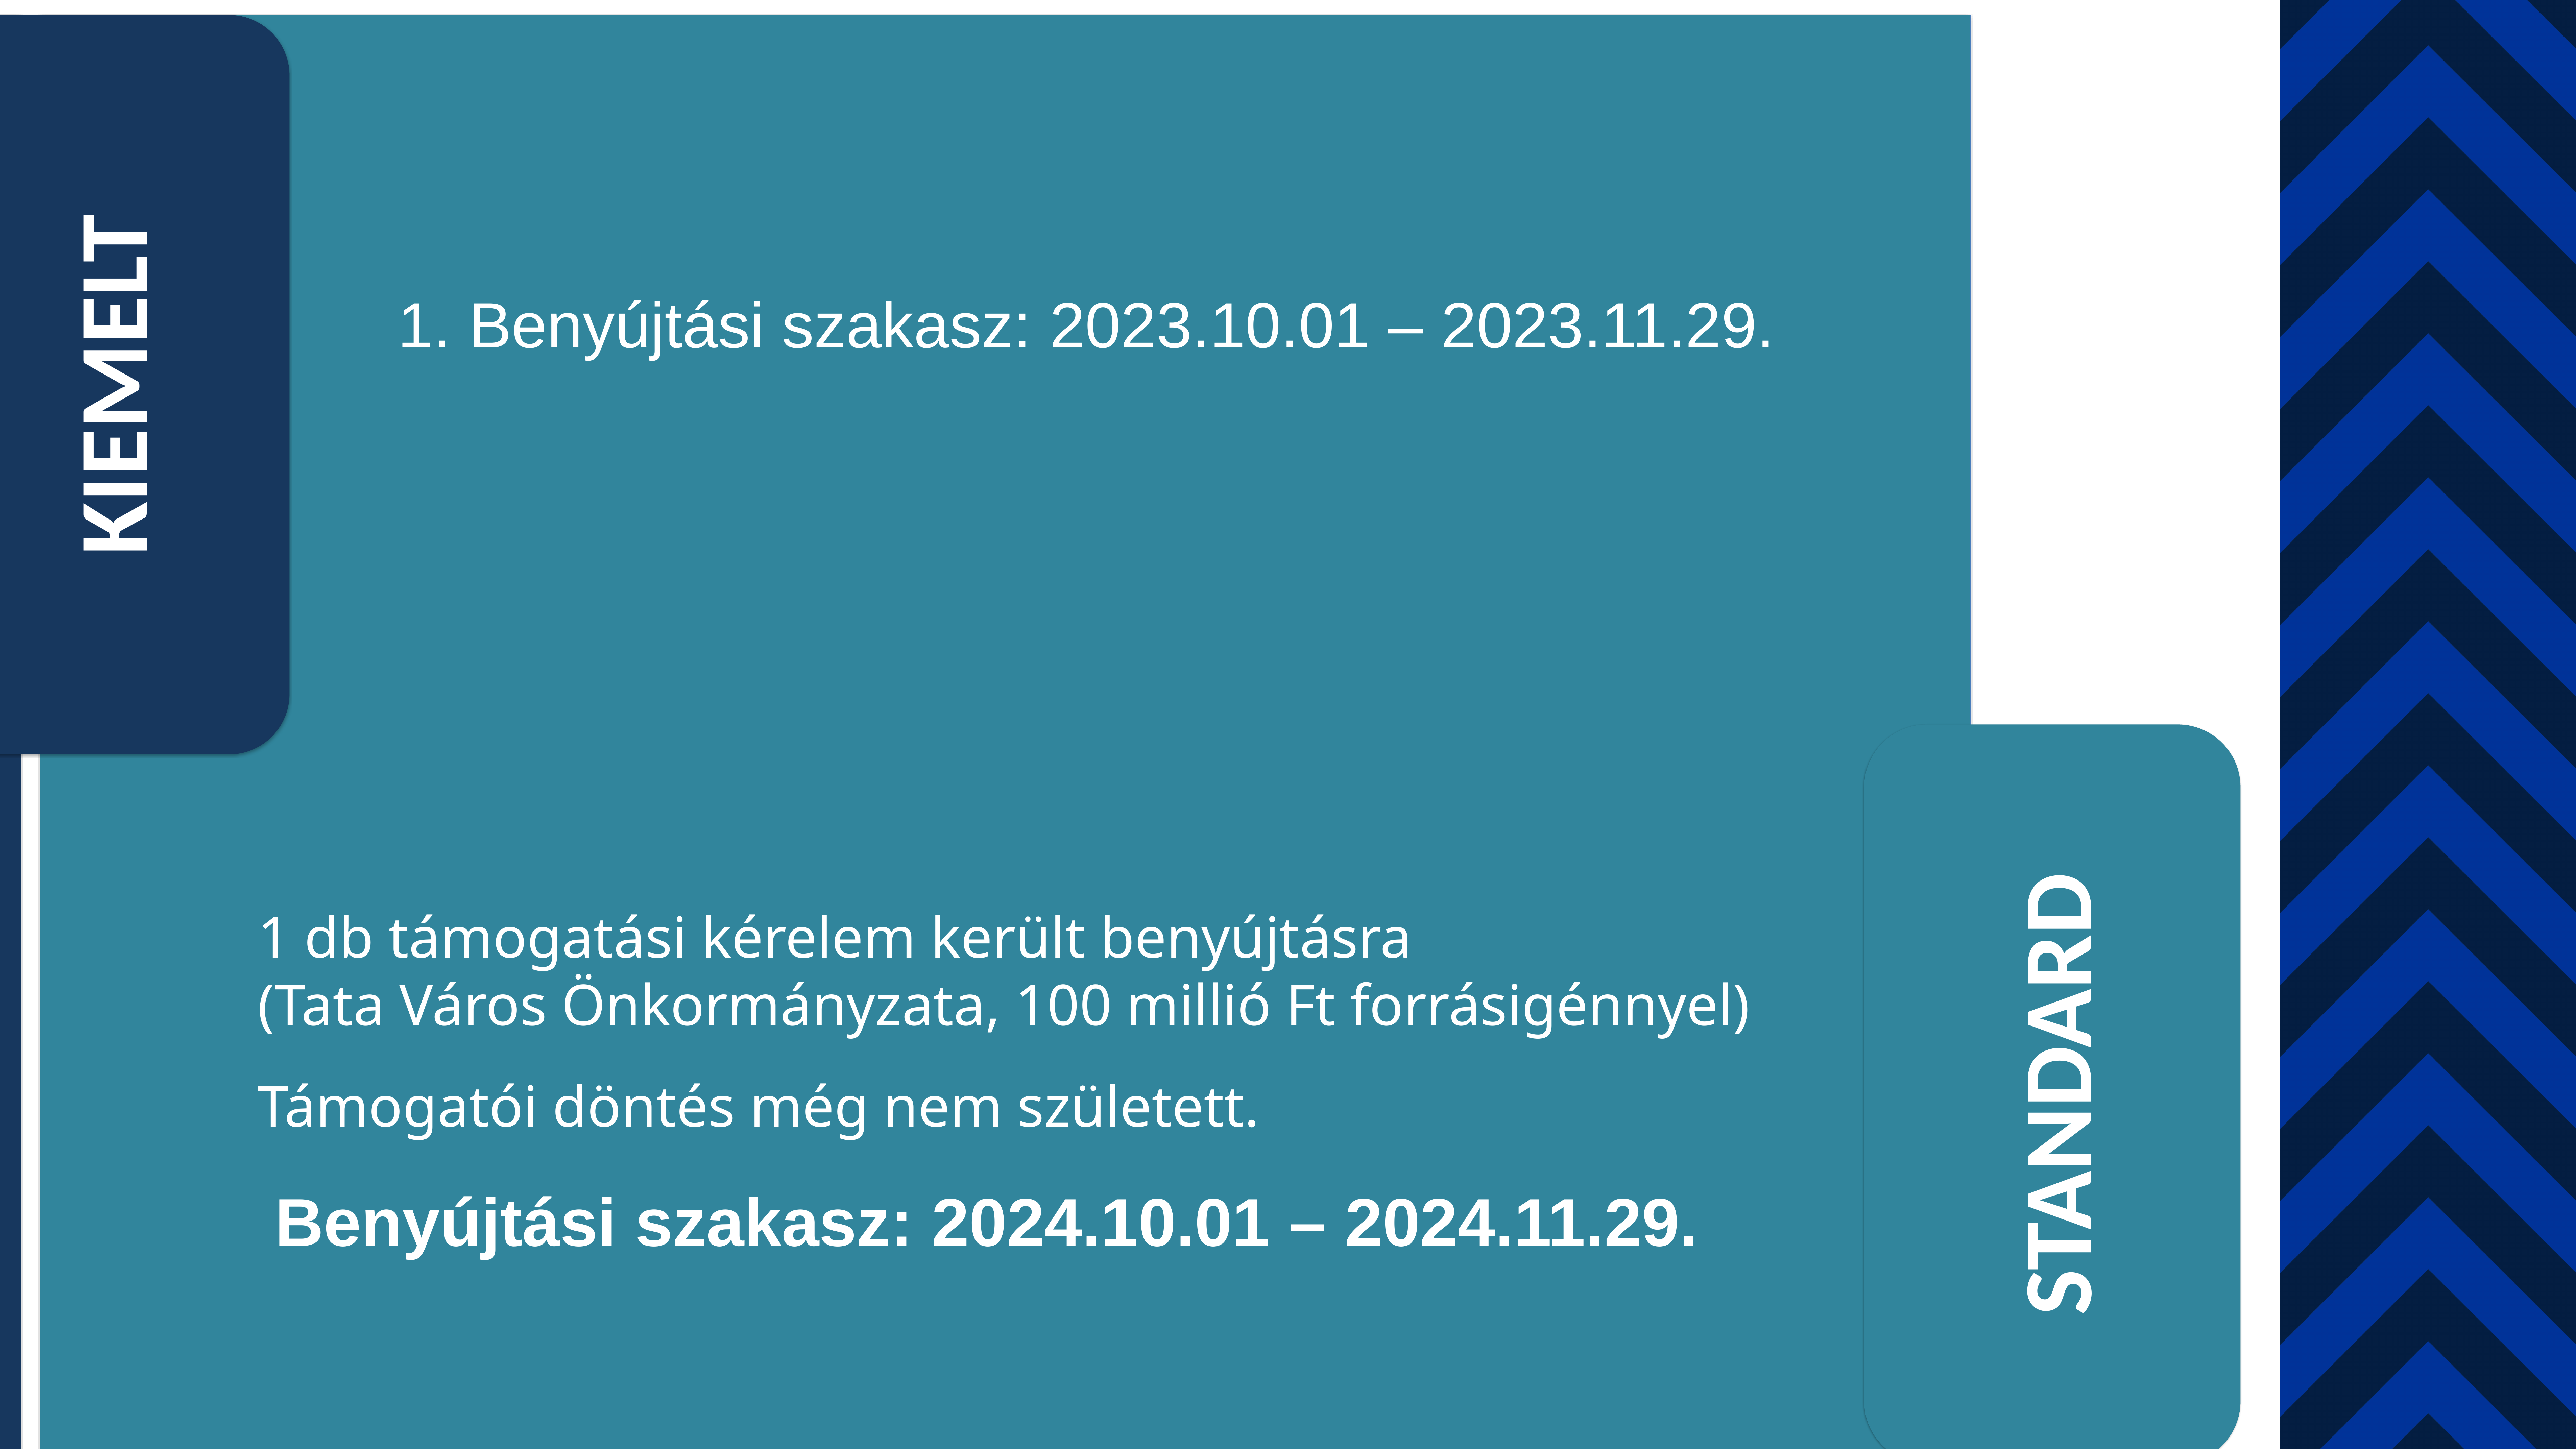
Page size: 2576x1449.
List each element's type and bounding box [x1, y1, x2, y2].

text_box [292, 15, 2241, 1449]
text_box [0, 15, 290, 1449]
picture [2280, 0, 2576, 1449]
